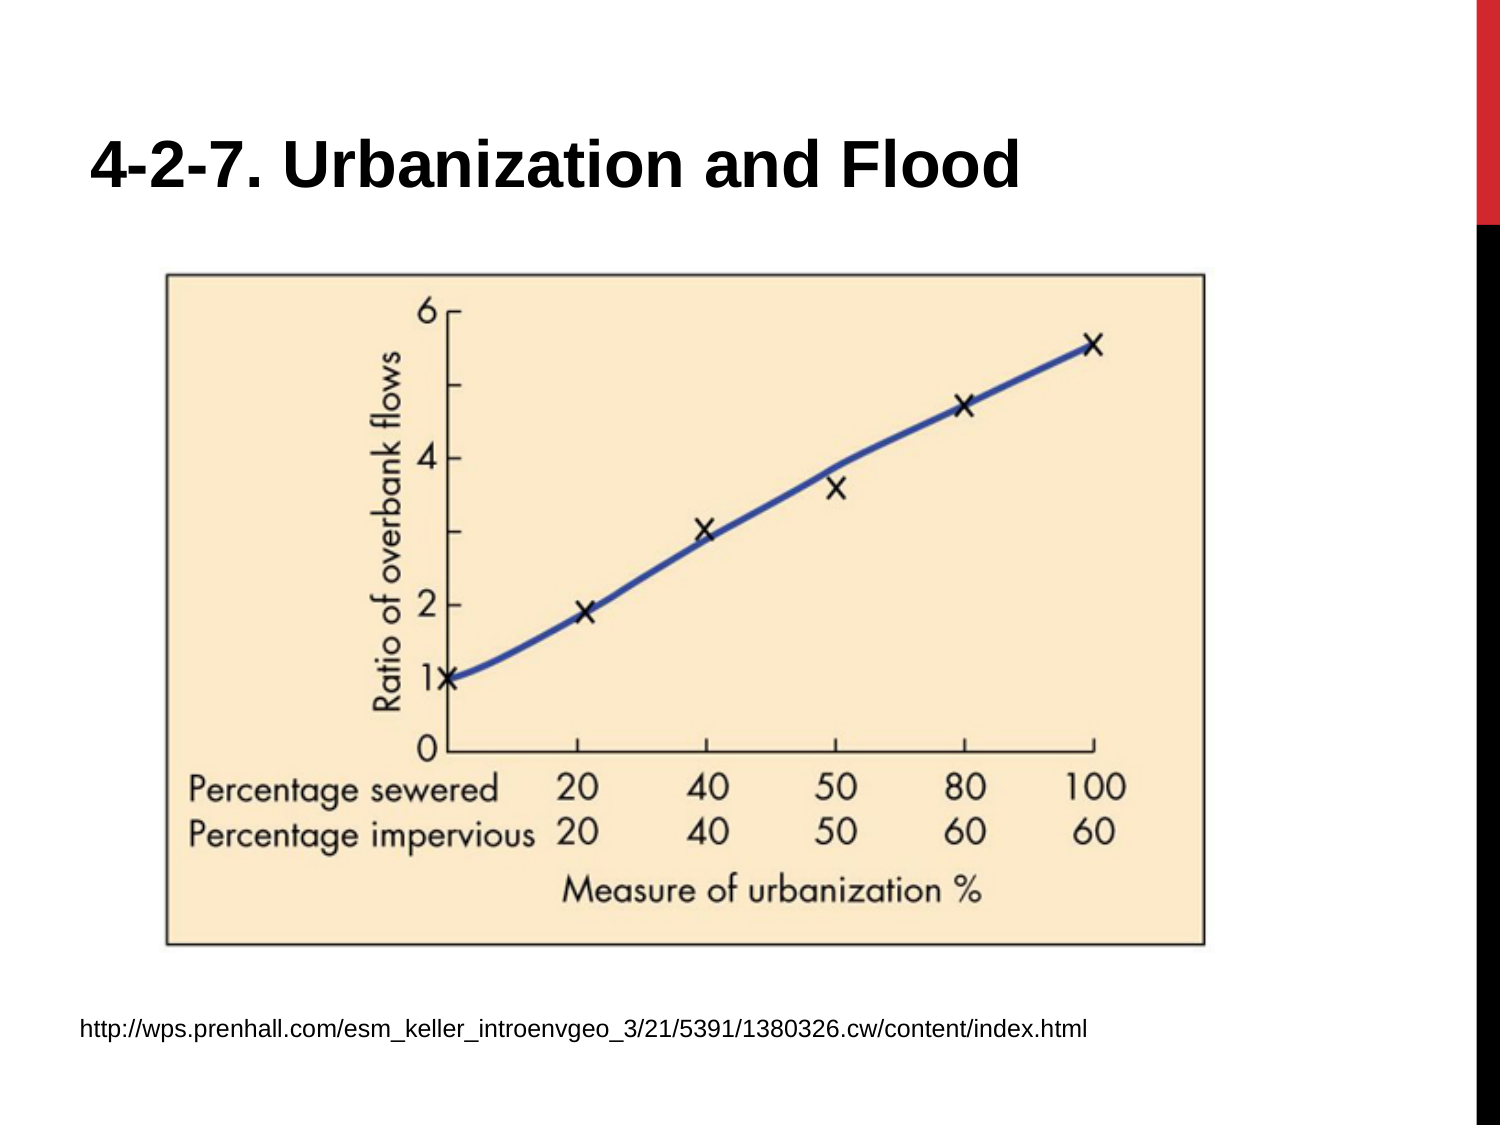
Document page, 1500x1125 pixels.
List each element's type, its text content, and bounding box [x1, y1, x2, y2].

picture [158, 266, 1216, 953]
list 4-2-7. Urbanization and Flood [75, 113, 1325, 1004]
text_box http://wps.prenhall.com/esm_keller_introenvgeo_3/21/5391/1380326.cw/content/index.html [64, 1004, 1365, 1050]
